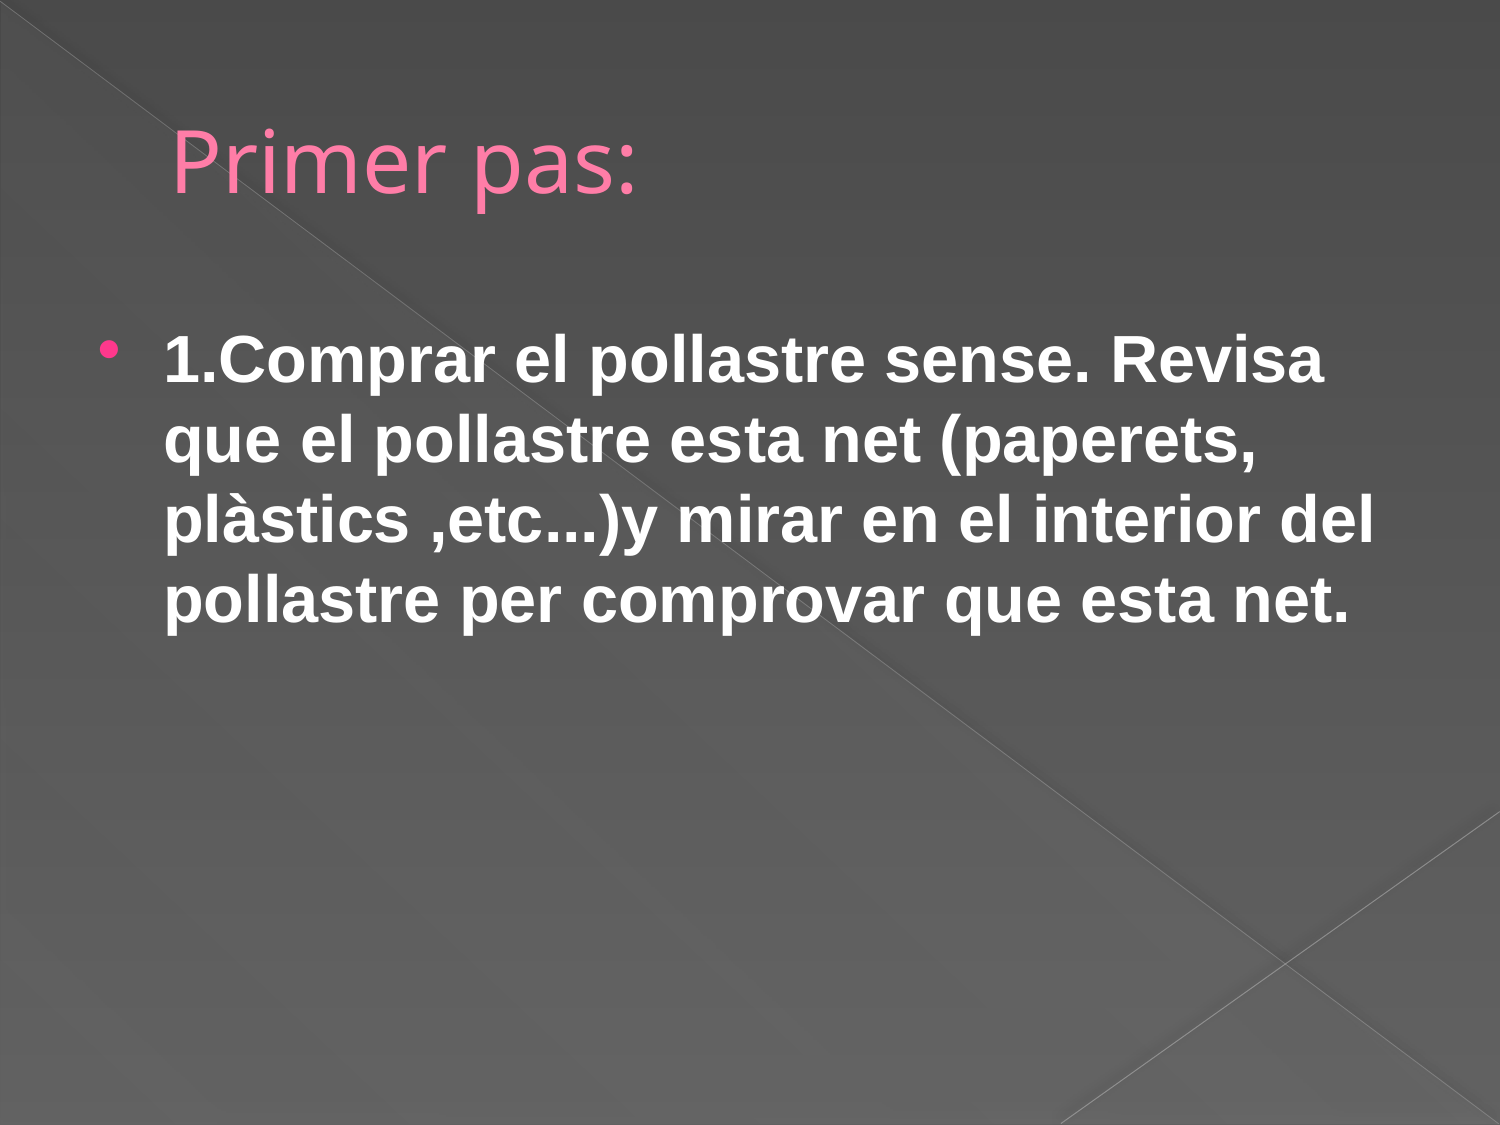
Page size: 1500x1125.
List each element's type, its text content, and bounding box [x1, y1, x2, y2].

title Primer pas: [75, 43, 1425, 274]
list 1.Comprar el pollastre sense. Revisa que el pollastre esta net (paperets, plàstics ,etc...)y mirar en el interior del pollastre per comprovar que esta net. [75, 308, 1425, 1059]
